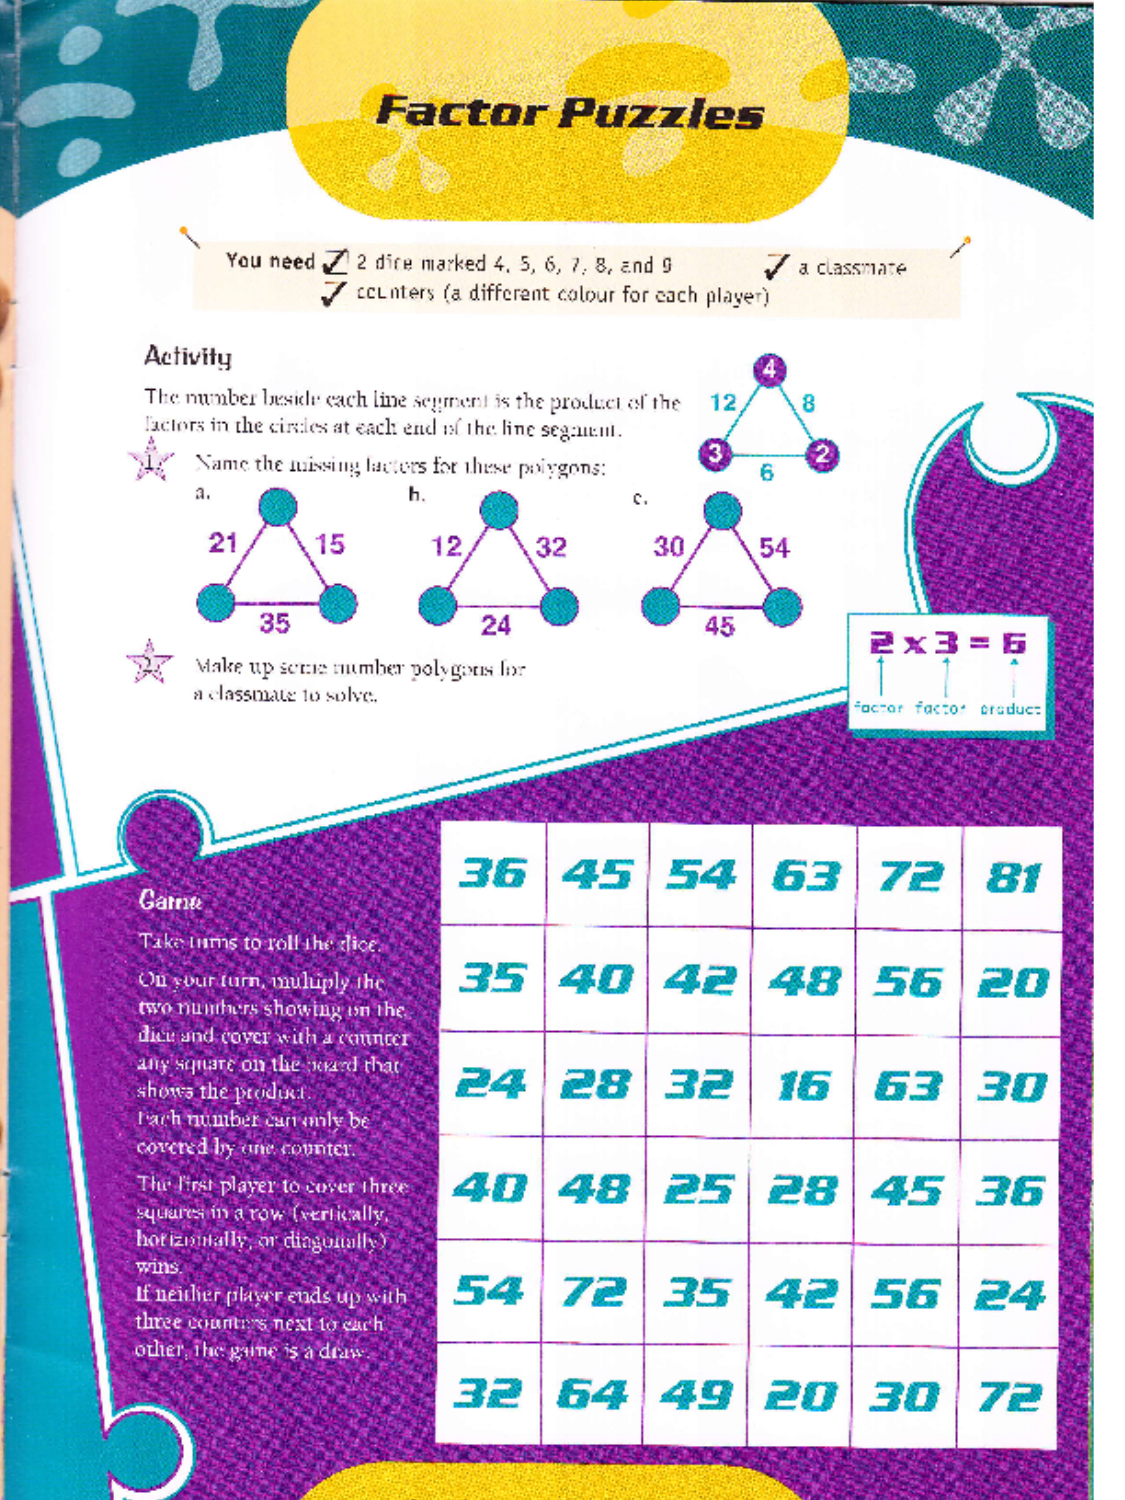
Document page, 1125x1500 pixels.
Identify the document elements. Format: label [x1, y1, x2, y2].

text_box [0, 0, 1094, 1500]
